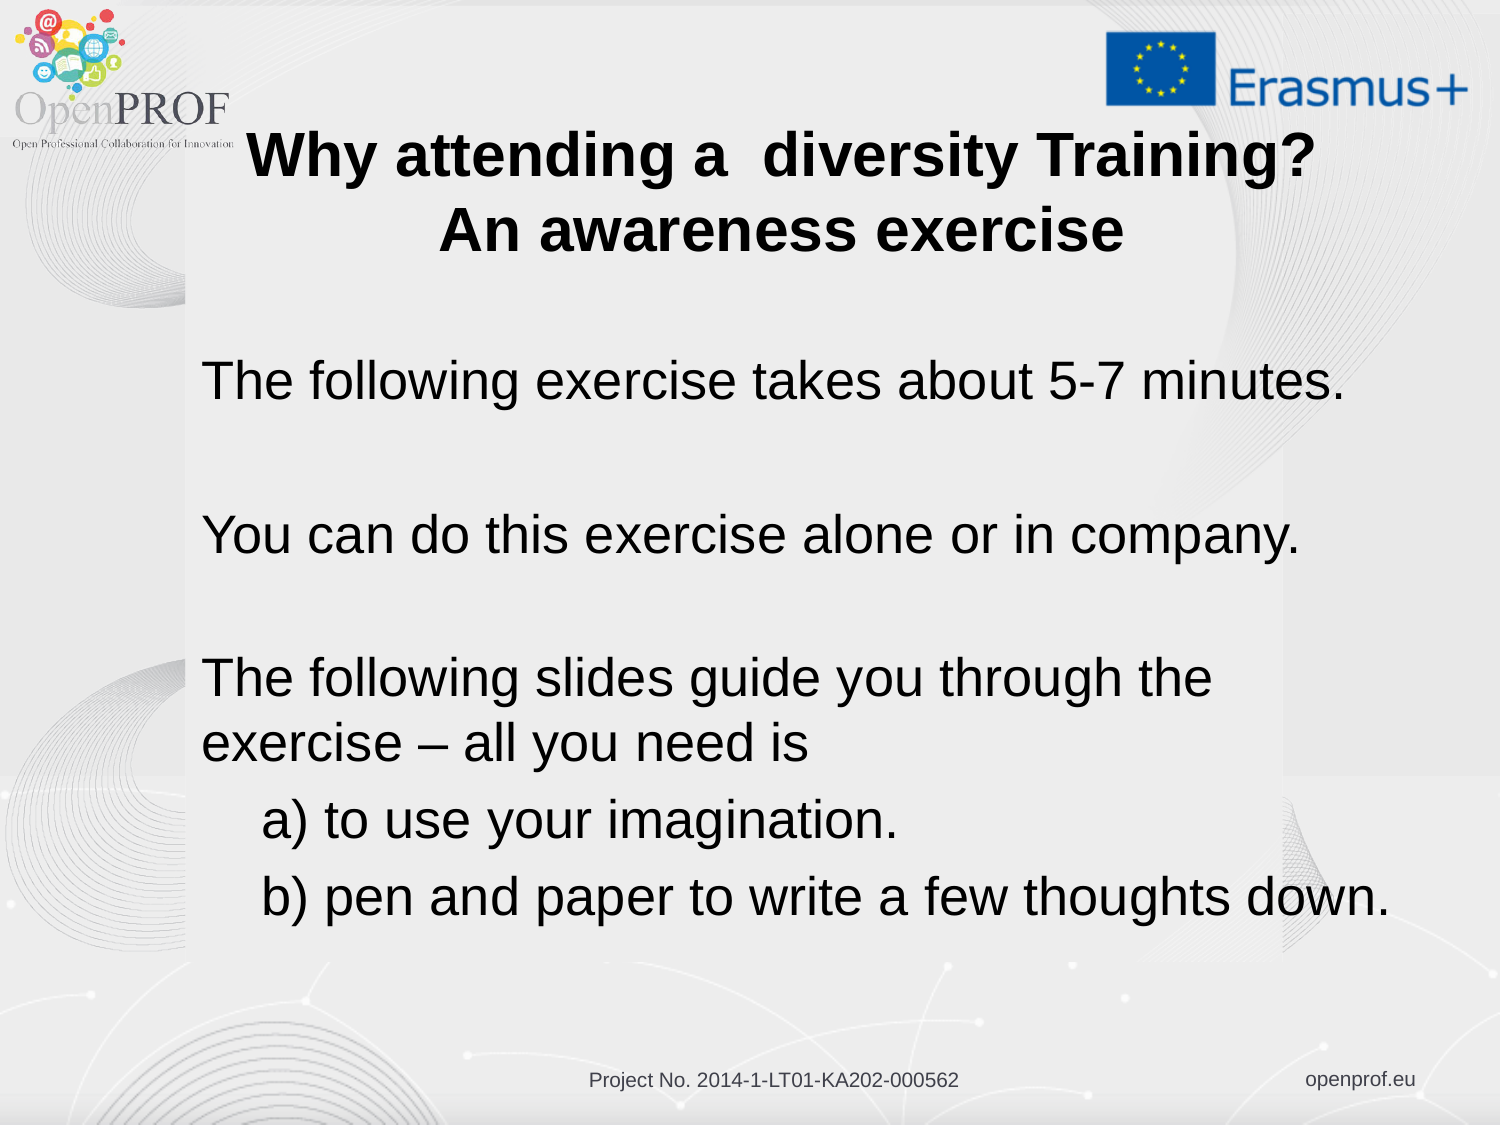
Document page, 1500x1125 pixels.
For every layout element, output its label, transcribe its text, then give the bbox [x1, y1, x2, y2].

picture [0, 0, 1500, 1125]
list The following exercise takes about 5-7 minutes. You can do this exercise alone or in company. The following slides guide you through the exercise – all you need is a) to use your imagination. b) pen and paper to write a few thoughts down. [186, 337, 1439, 1081]
title Why attending a diversity Training? An awareness exercise [212, 95, 1353, 283]
